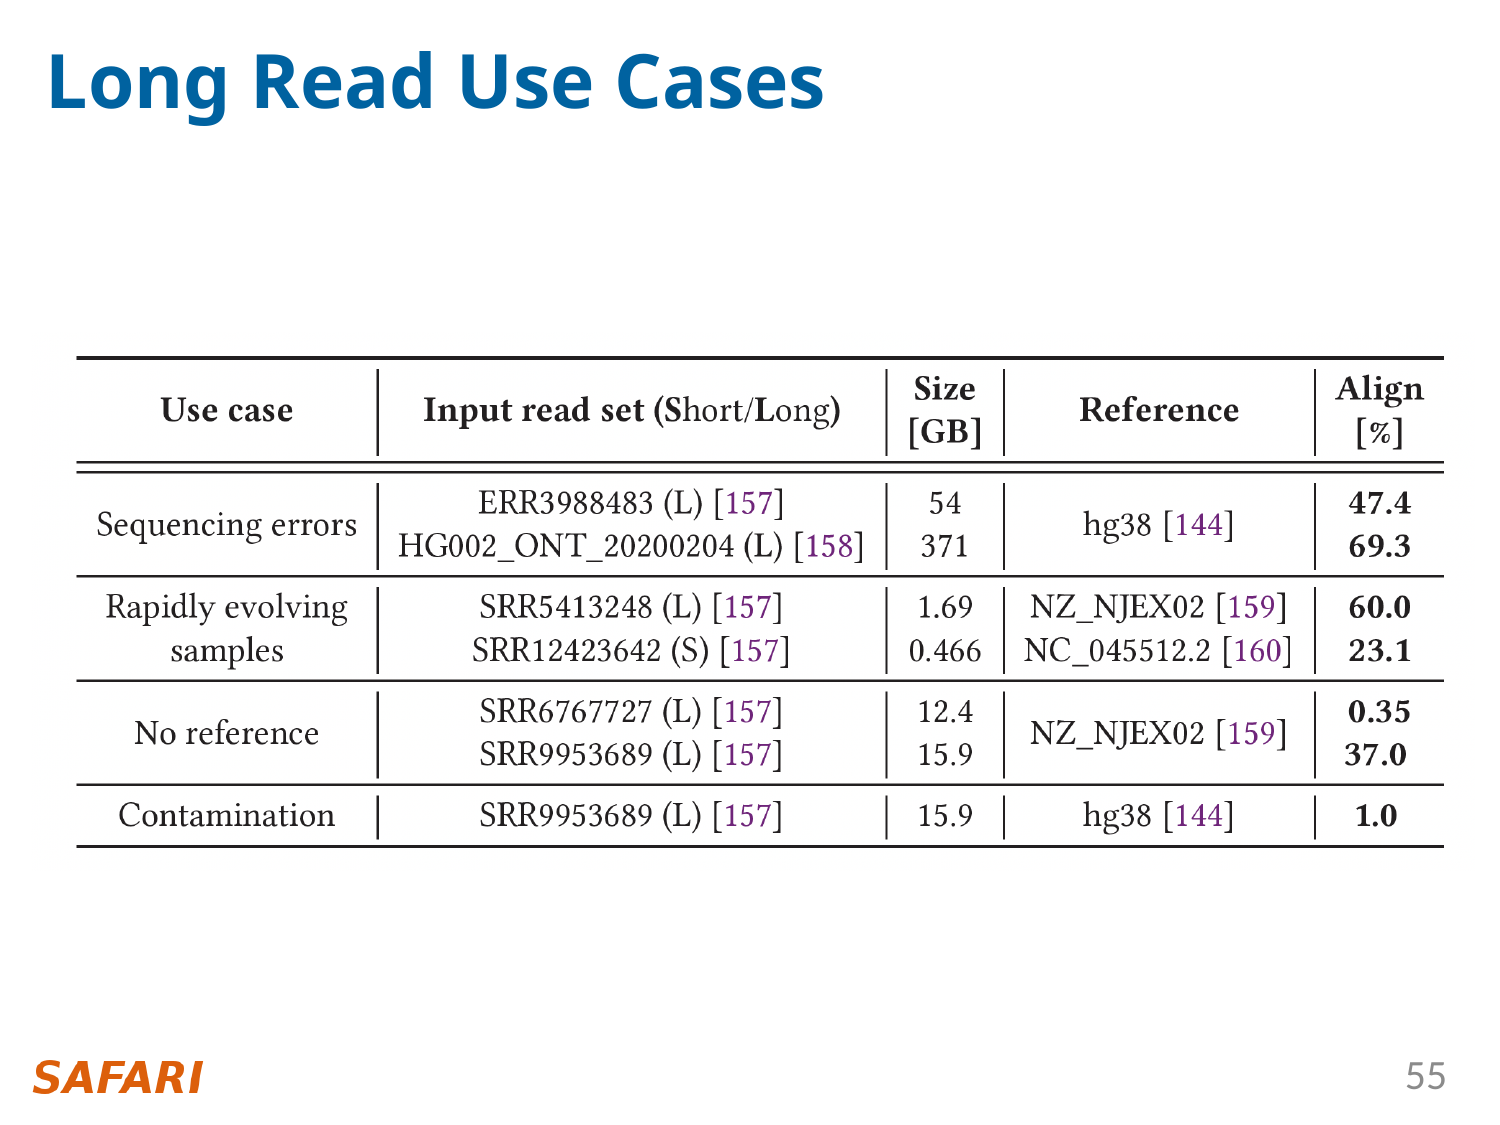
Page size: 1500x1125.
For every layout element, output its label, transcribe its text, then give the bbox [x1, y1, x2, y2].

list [30, 332, 1475, 871]
title Long Read Use Cases [31, 15, 1475, 143]
picture [31, 1051, 209, 1104]
